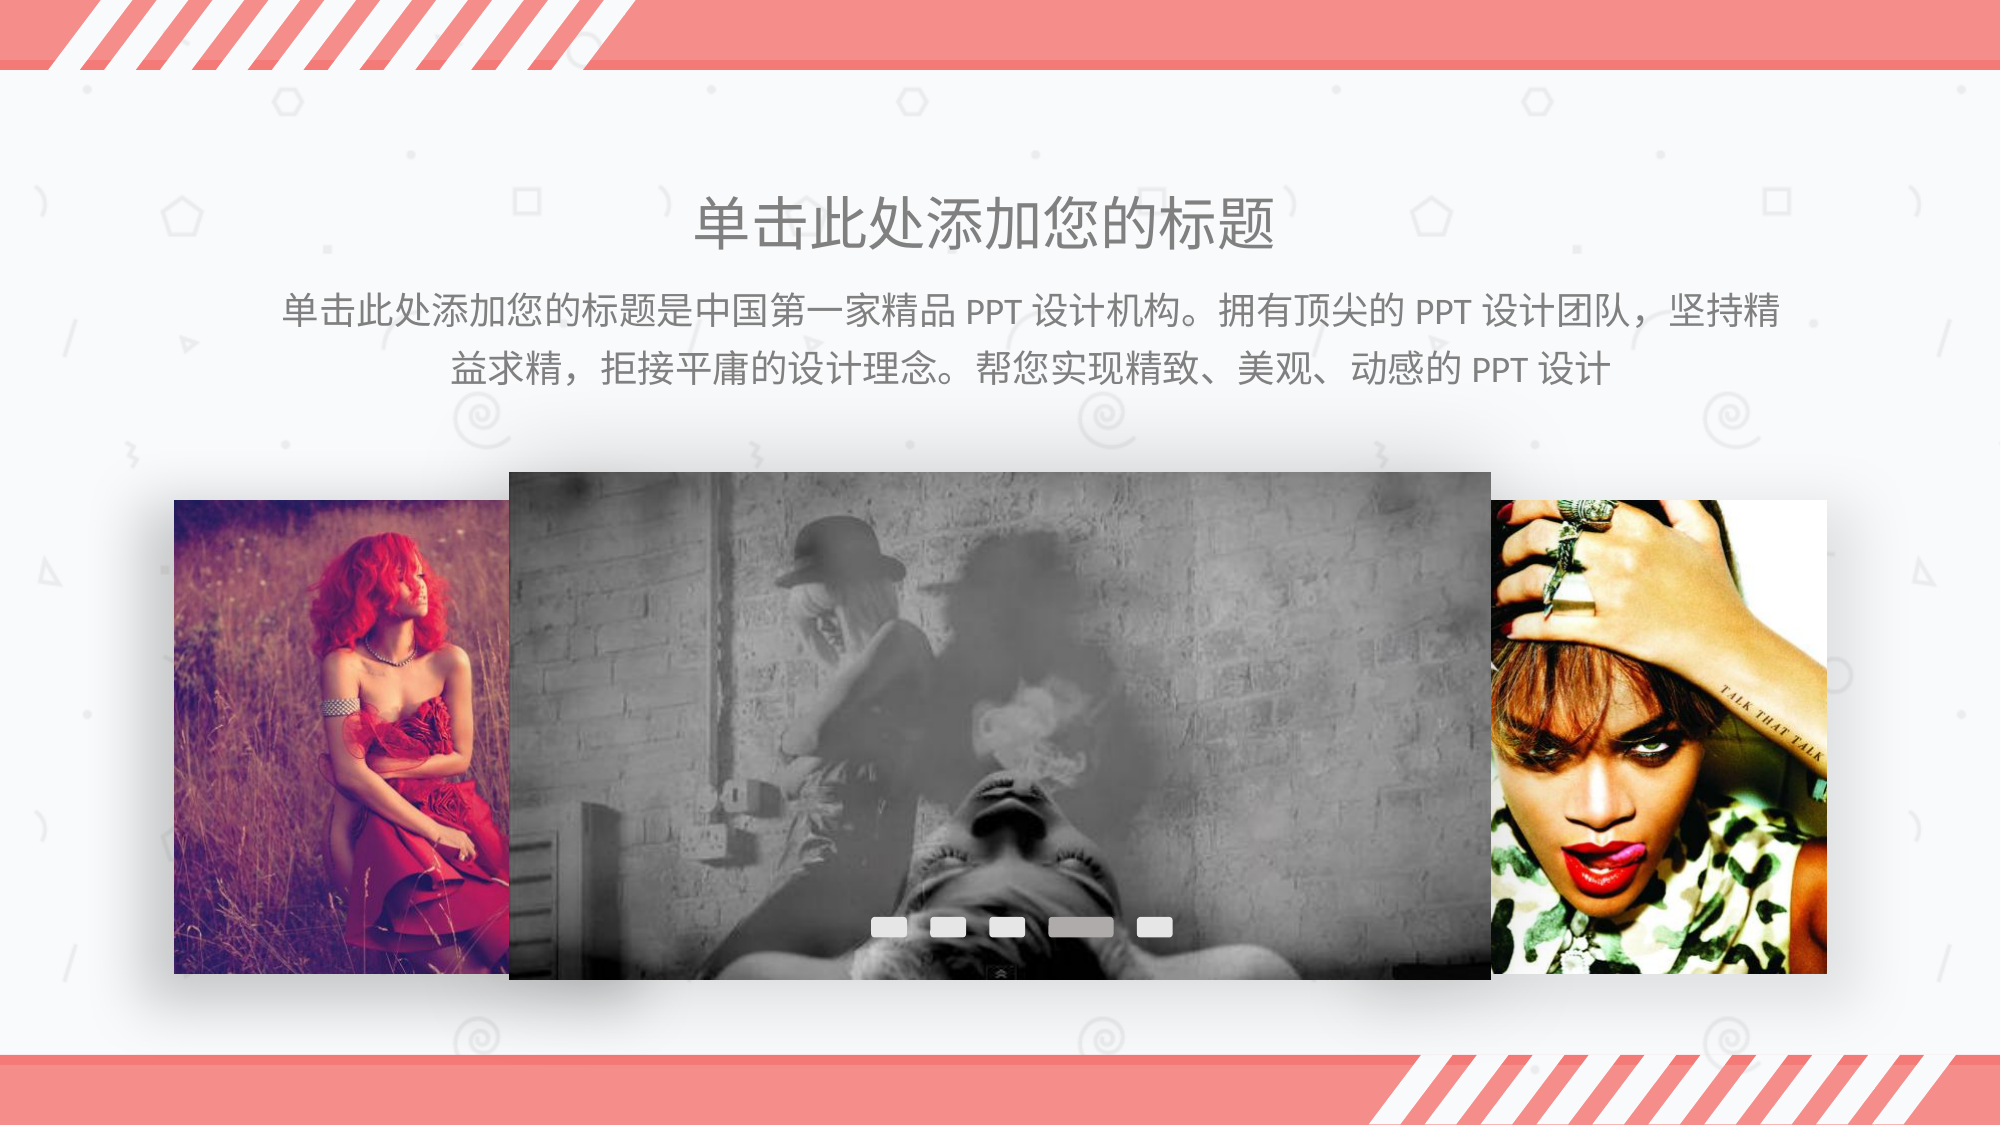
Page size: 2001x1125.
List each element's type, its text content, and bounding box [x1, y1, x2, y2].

text_box 单击此处添加您的标题 [678, 180, 1322, 265]
picture [0, 0, 2001, 1125]
text_box 单击此处添加您的标题是中国第一家精品PPT设计机构。拥有顶尖的PPT设计团队，坚持精益求精，拒接平庸的设计理念。帮您实现精致、美观、动感的PPT设计 [262, 265, 1800, 398]
